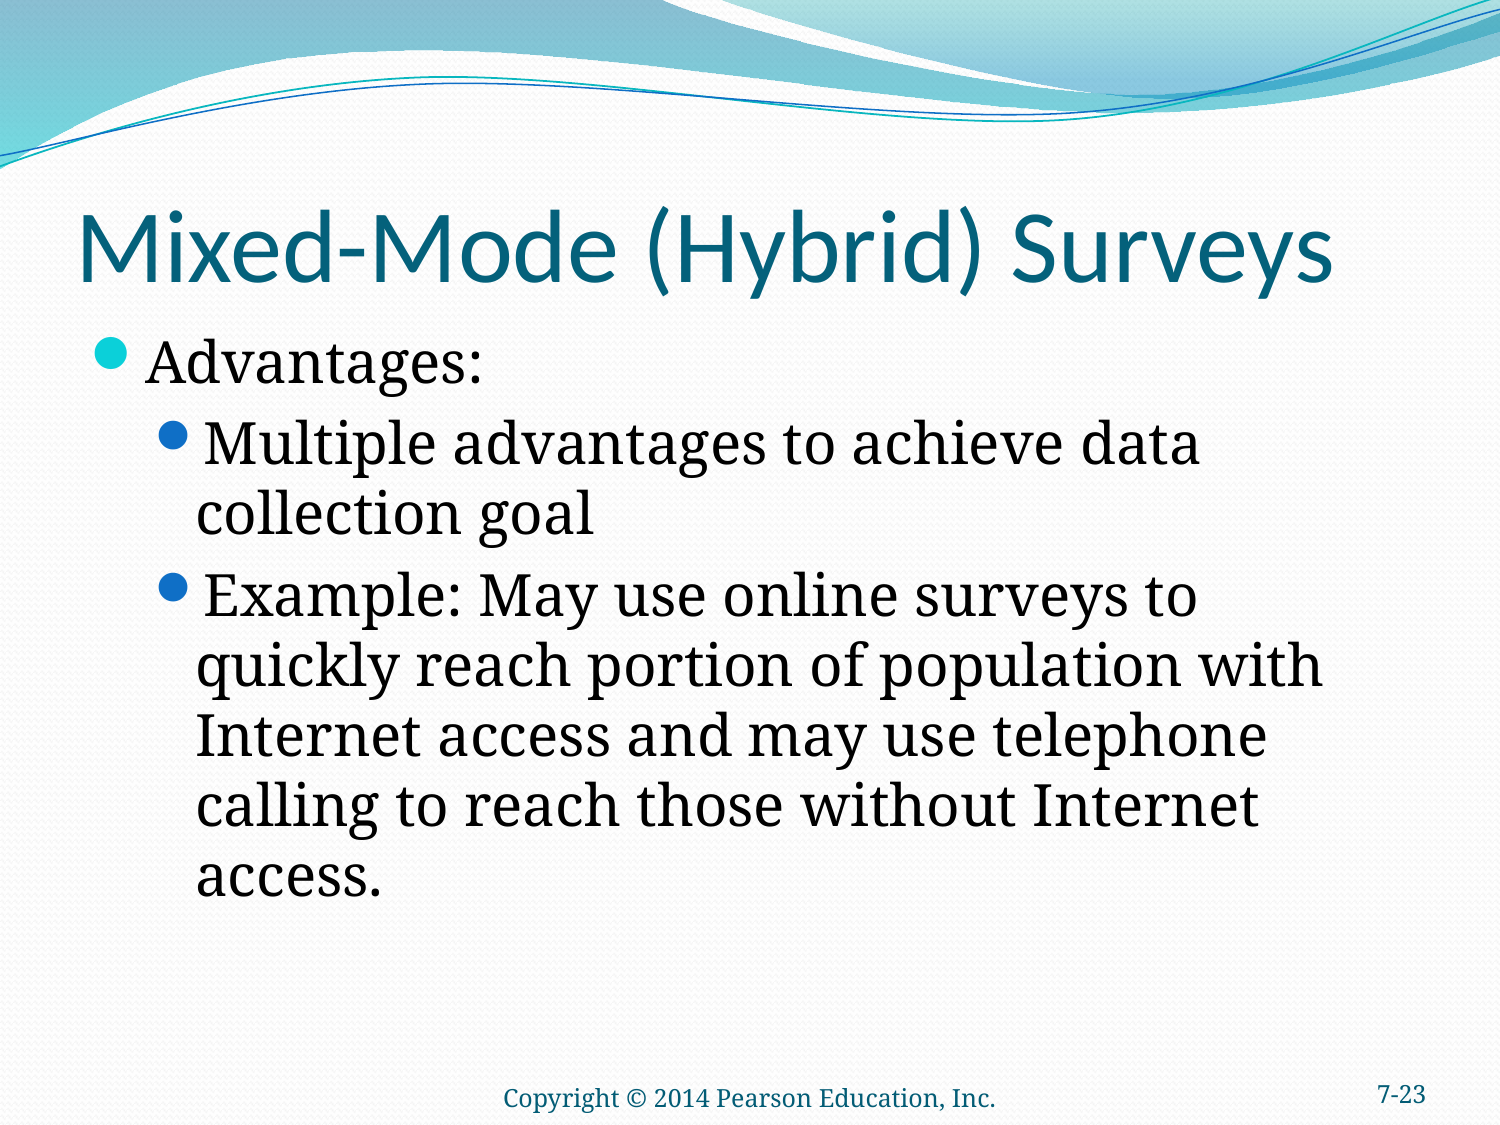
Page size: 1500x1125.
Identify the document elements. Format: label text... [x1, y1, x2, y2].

title Mixed-Mode (Hybrid) Surveys [74, 115, 1426, 304]
list Advantages: Multiple advantages to achieve data collection goal Example: May use online surveys to quickly reach portion of population with Internet access and may use telephone calling to reach those without Internet access. [74, 317, 1426, 1038]
